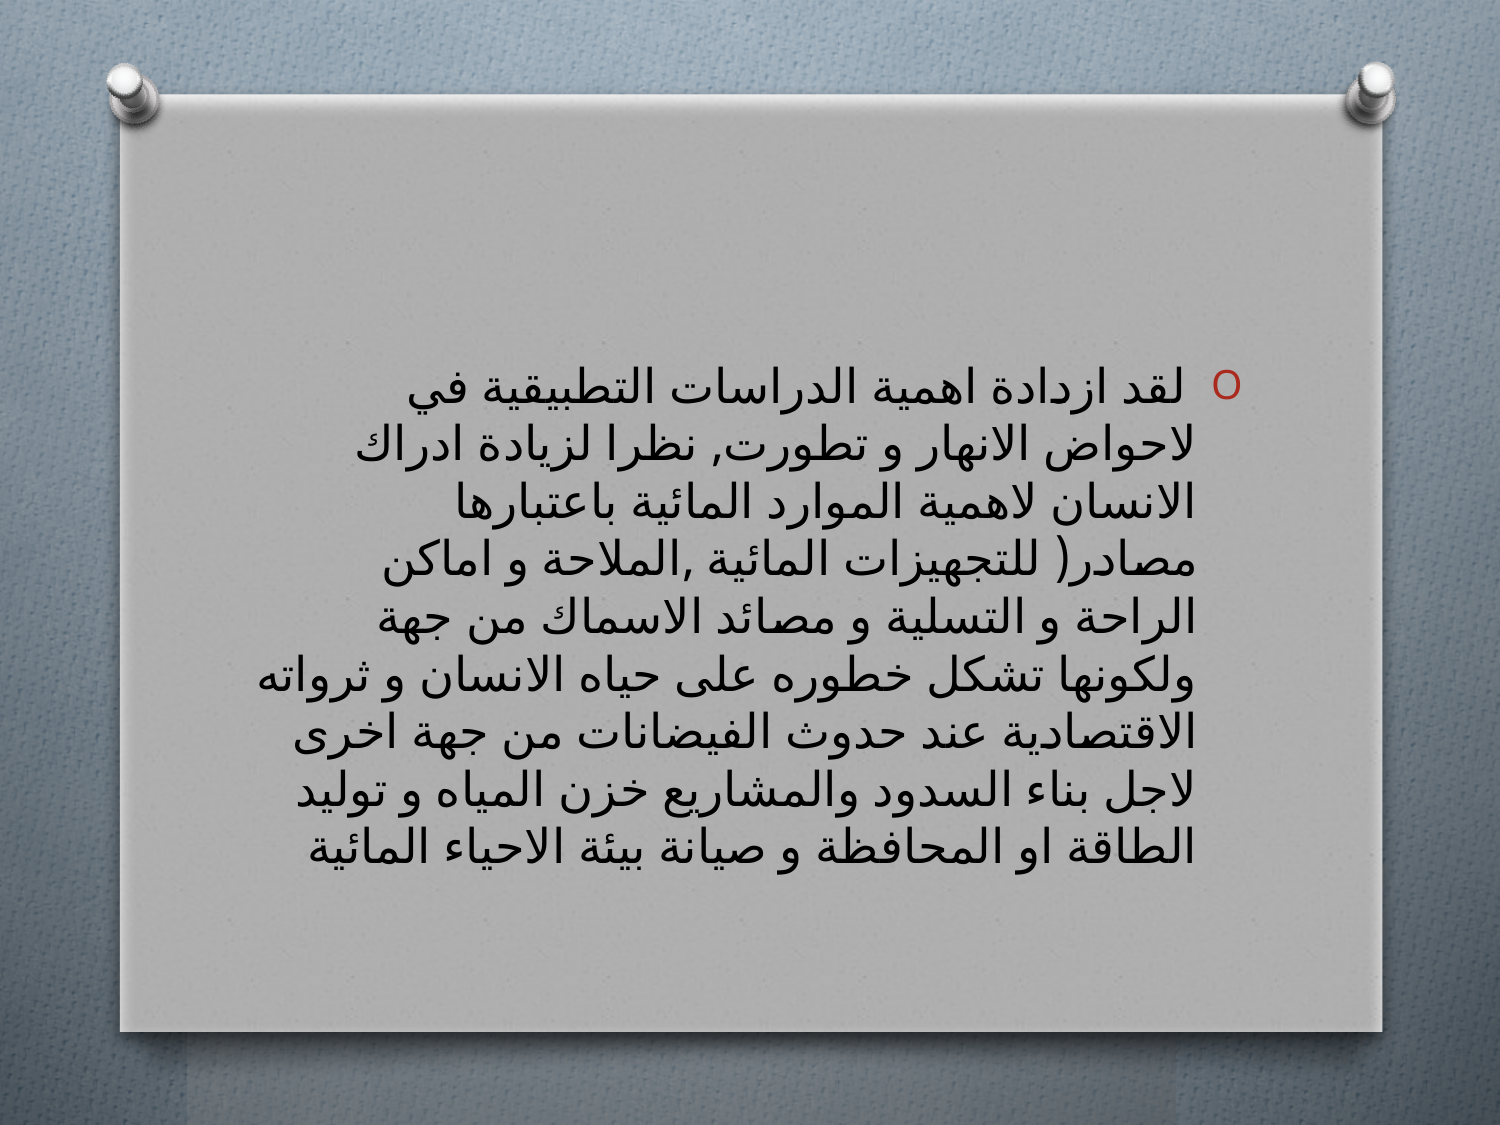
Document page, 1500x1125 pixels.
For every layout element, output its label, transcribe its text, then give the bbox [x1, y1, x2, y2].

list لقد ازدادة اهمية الدراسات التطبيقية في لاحواض الانهار و تطورت, نظرا لزيادة ادراك الانسان لاهمية الموارد المائية باعتبارها مصادر( للتجهيزات المائية ,الملاحة و اماكن الراحة و التسلية و مصائد الاسماك من جهة ولكونها تشكل خطوره على حياه الانسان و ثرواته الاقتصادية عند حدوث الفيضانات من جهة اخرى لاجل بناء السدود والمشاريع خزن المياه و توليد الطاقة او المحافظة و صيانة بيئة الاحياء المائية [240, 347, 1257, 939]
picture [75, 29, 198, 153]
picture [1317, 35, 1439, 156]
